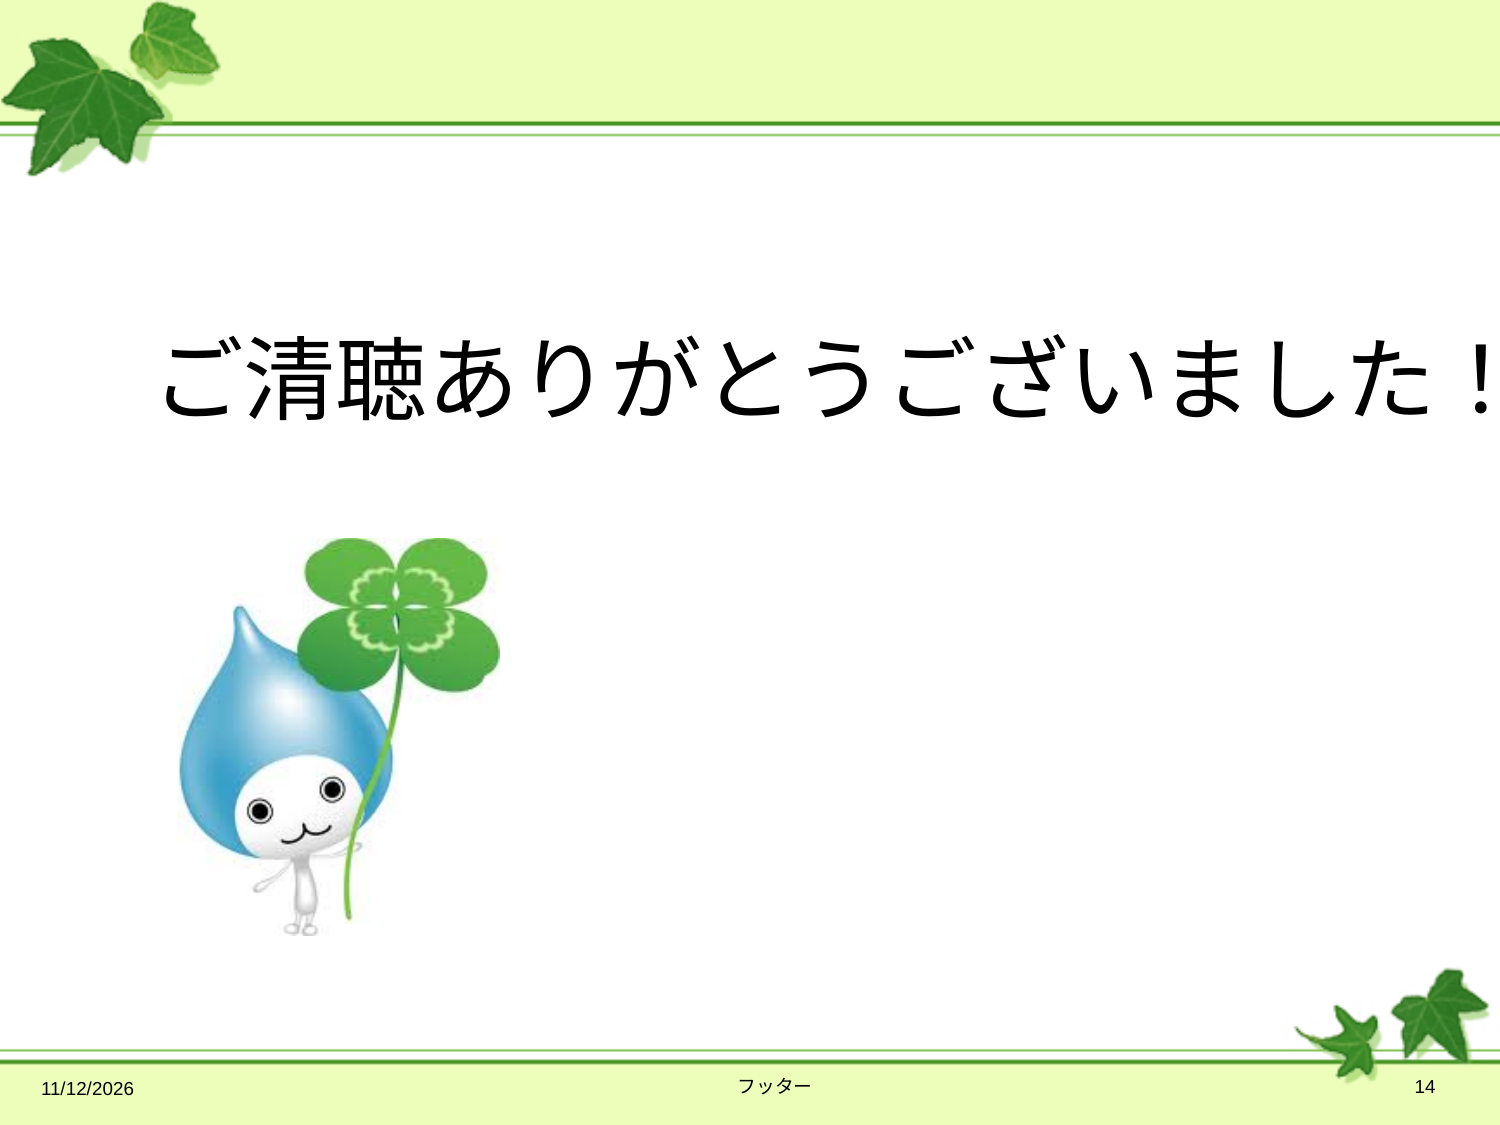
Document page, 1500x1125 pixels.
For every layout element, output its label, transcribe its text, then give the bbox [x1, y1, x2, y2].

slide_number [26, 1069, 276, 1107]
picture [0, 0, 1500, 1125]
slide_number 14 [1387, 1074, 1463, 1098]
footer フッター [287, 1069, 1263, 1107]
text_box ご清聴ありがとうございました！ [137, 314, 1500, 440]
